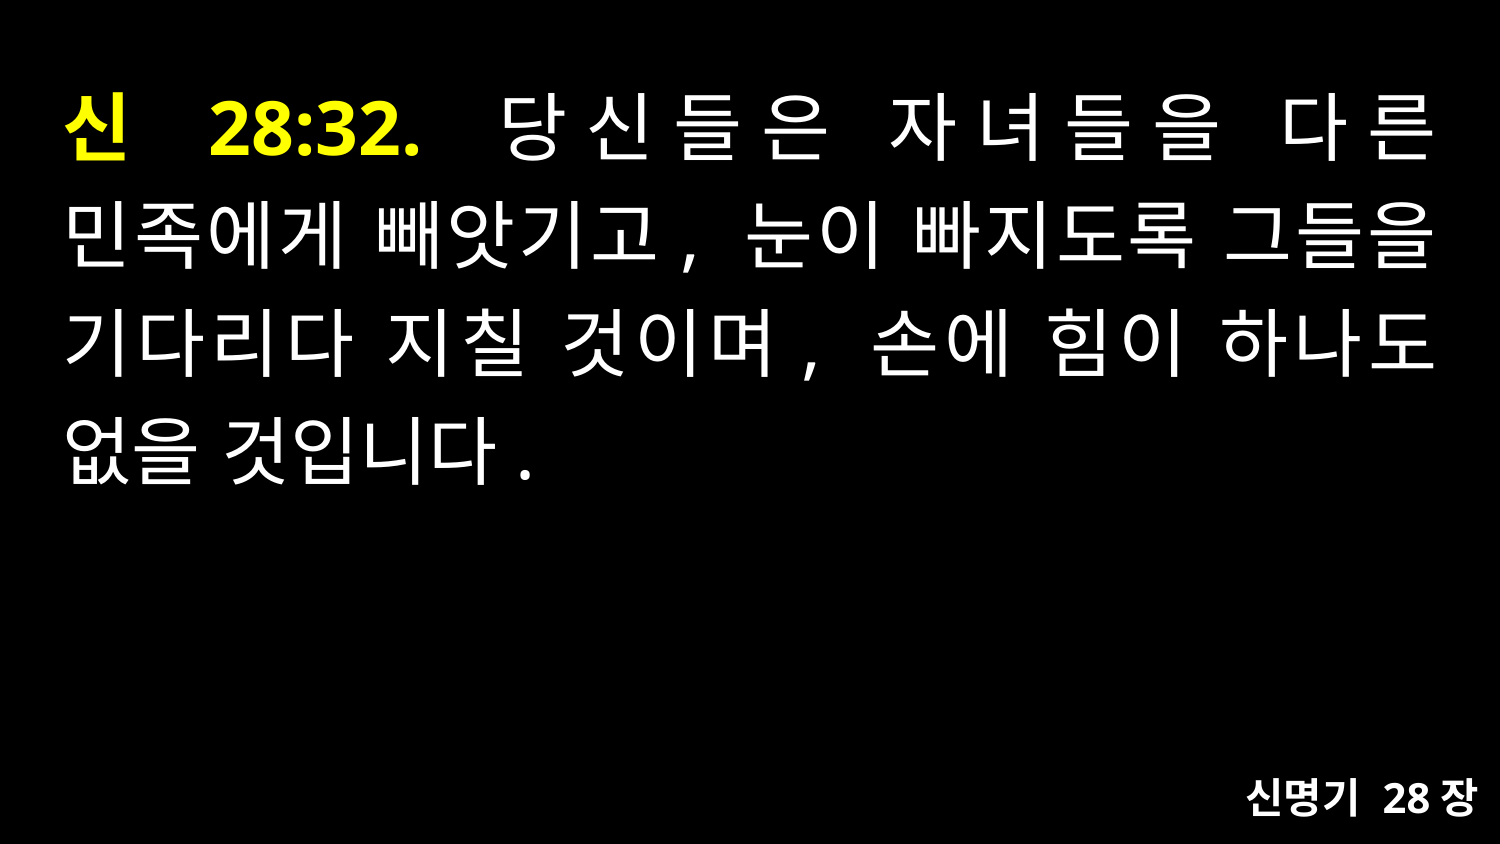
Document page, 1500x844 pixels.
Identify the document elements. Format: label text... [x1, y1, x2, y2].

title 신 28:32. 당신들은 자녀들을 다른 민족에게 빼앗기고, 눈이 빠지도록 그들을 기다리다 지칠 것이며, 손에 힘이 하나도 없을 것입니다. [0, 0, 1500, 844]
subtitle 신명기 28장 [916, 770, 1500, 844]
